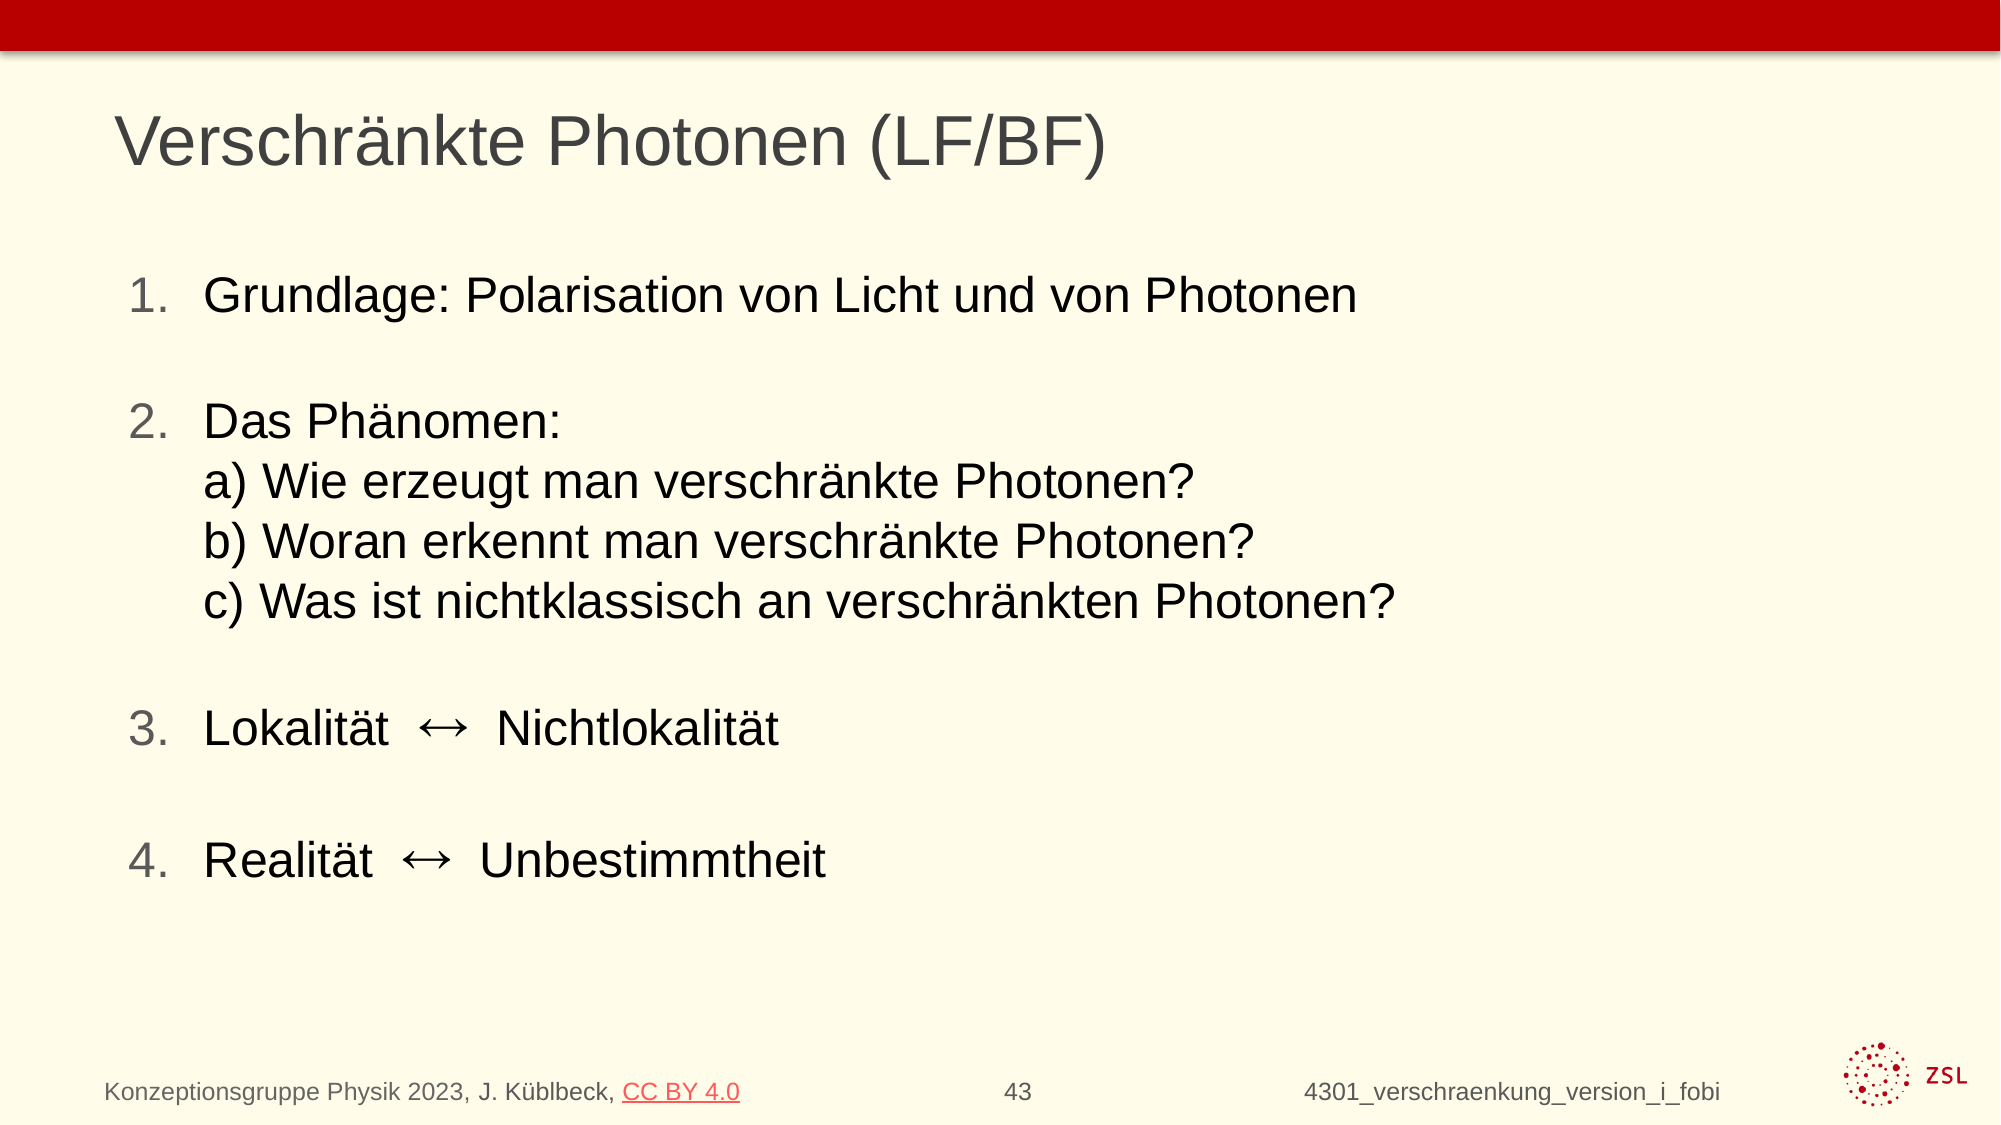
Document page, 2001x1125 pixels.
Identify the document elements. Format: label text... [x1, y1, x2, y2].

picture [1842, 1041, 1968, 1107]
text_box Grundlage: Polarisation von Licht und von Photonen Das Phänomen: a) Wie erzeugt man verschränkte Photonen? b) Woran erkennt man verschränkte Photonen? c) Was ist nichtklassisch an verschränkten Photonen? Lokalität  Nichtlokalität Realität  Unbestimmtheit [114, 255, 1650, 953]
title Verschränkte Photonen (LF/BF) [99, 90, 1900, 185]
